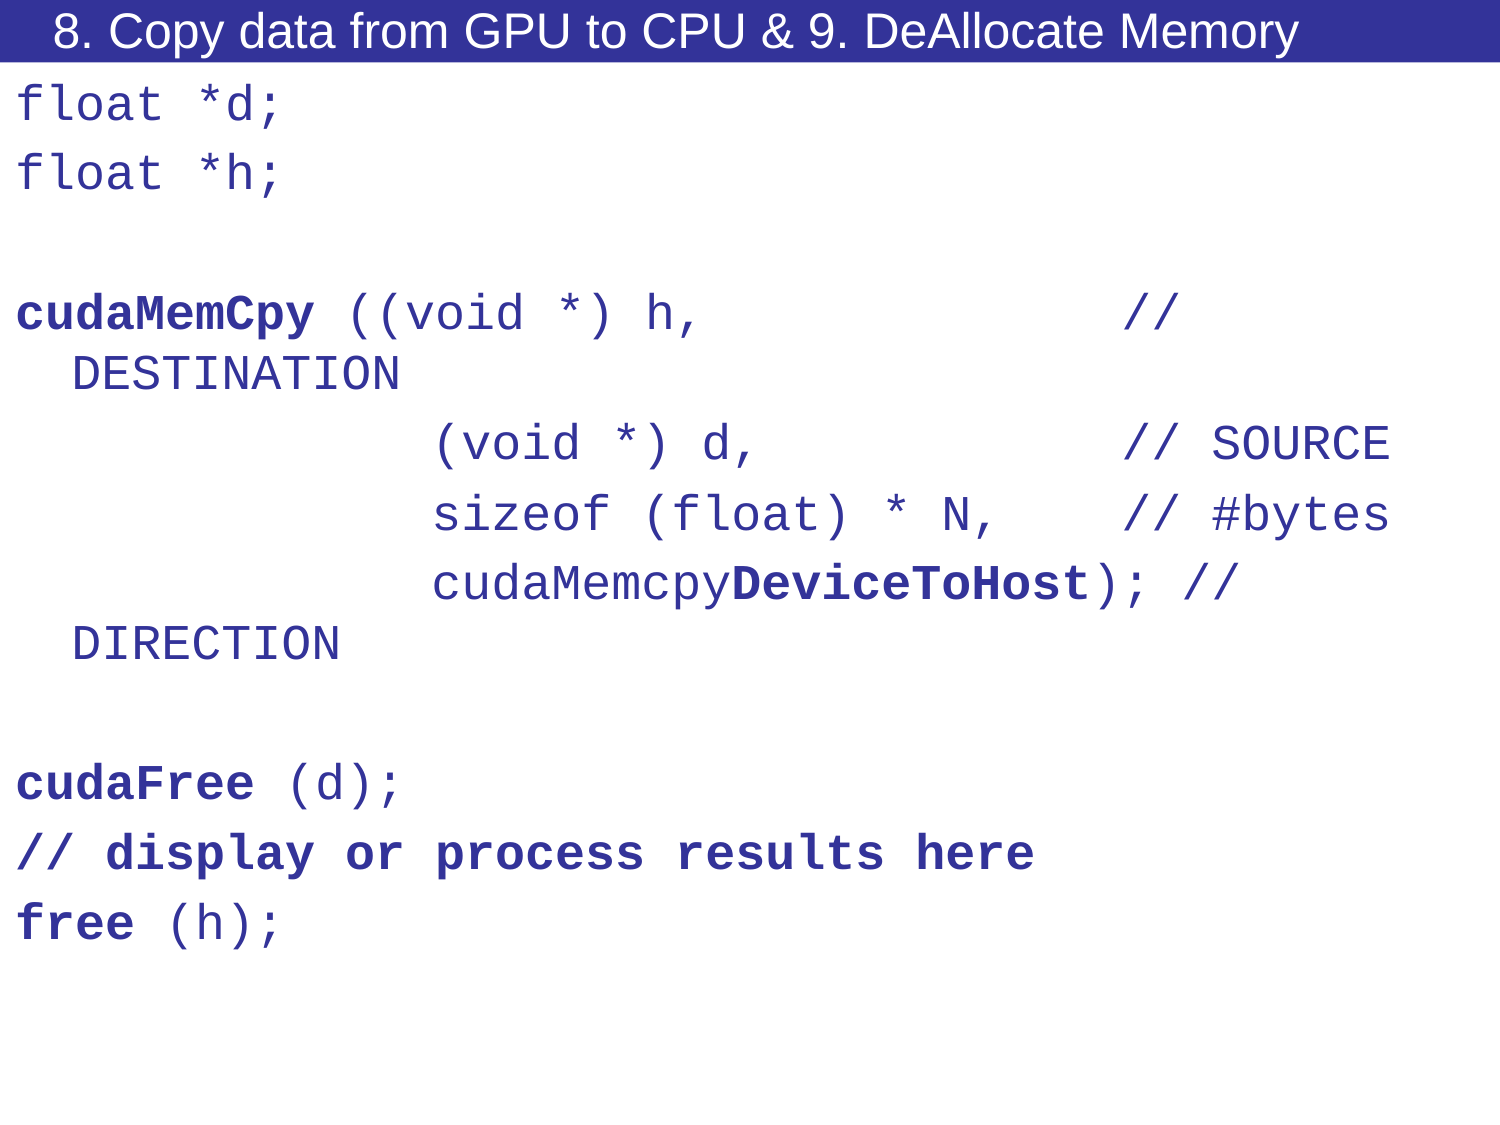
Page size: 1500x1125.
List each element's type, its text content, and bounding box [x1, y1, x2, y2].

title 8. Copy data from GPU to CPU & 9. DeAllocate Memory [37, 7, 1426, 51]
list float *d; float *h; cudaMemCpy ((void *) h, // DESTINATION (void *) d, // SOURCE sizeof (float) * N, // #bytes cudaMemcpyDeviceToHost); // DIRECTION cudaFree (d); // display or process results here free (h); [0, 62, 1500, 1125]
